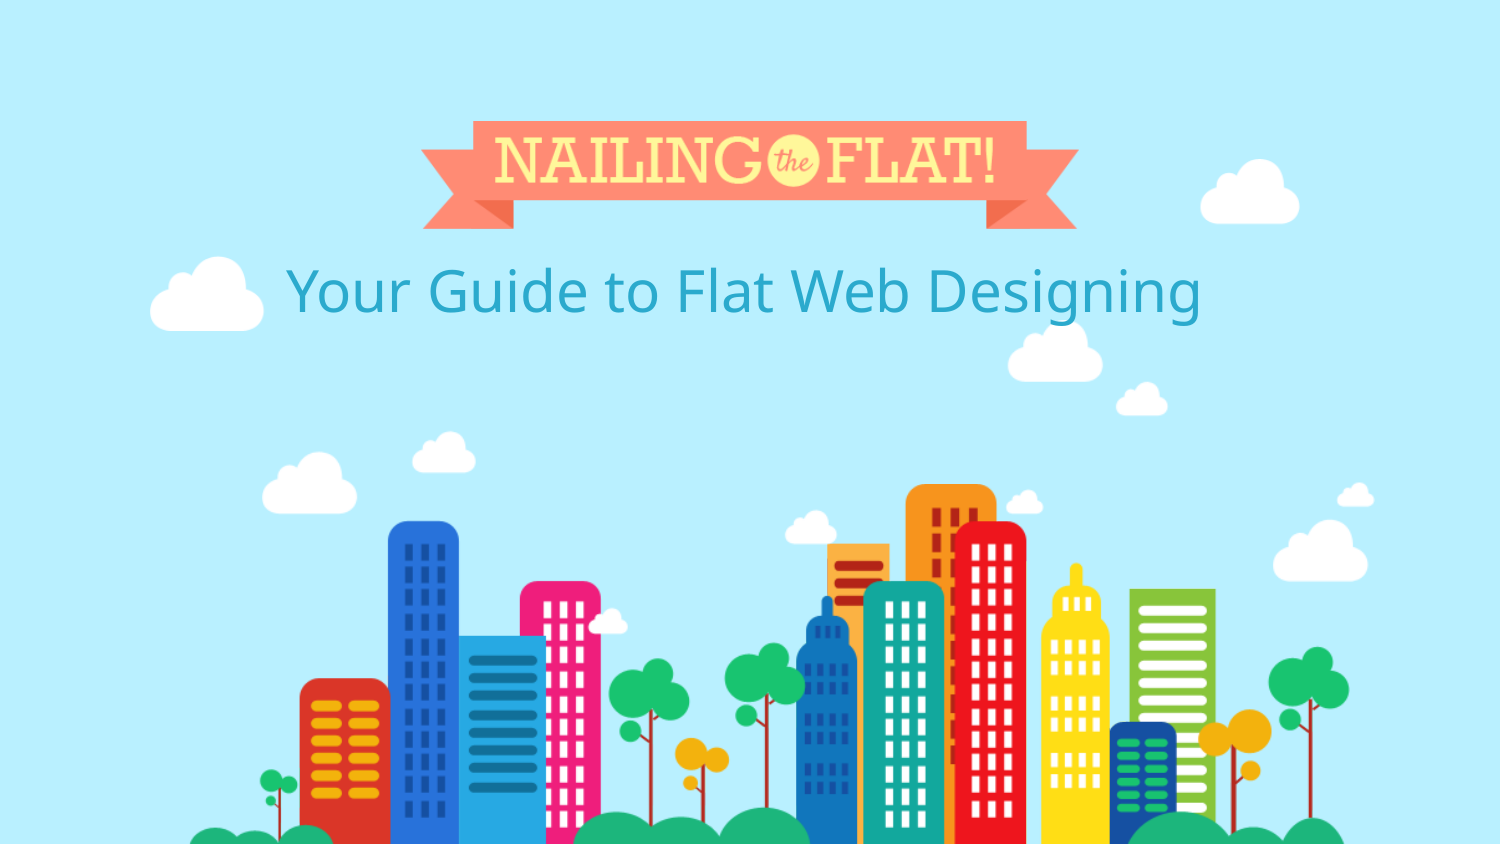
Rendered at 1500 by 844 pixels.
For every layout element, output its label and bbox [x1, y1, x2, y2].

picture [149, 121, 1376, 844]
